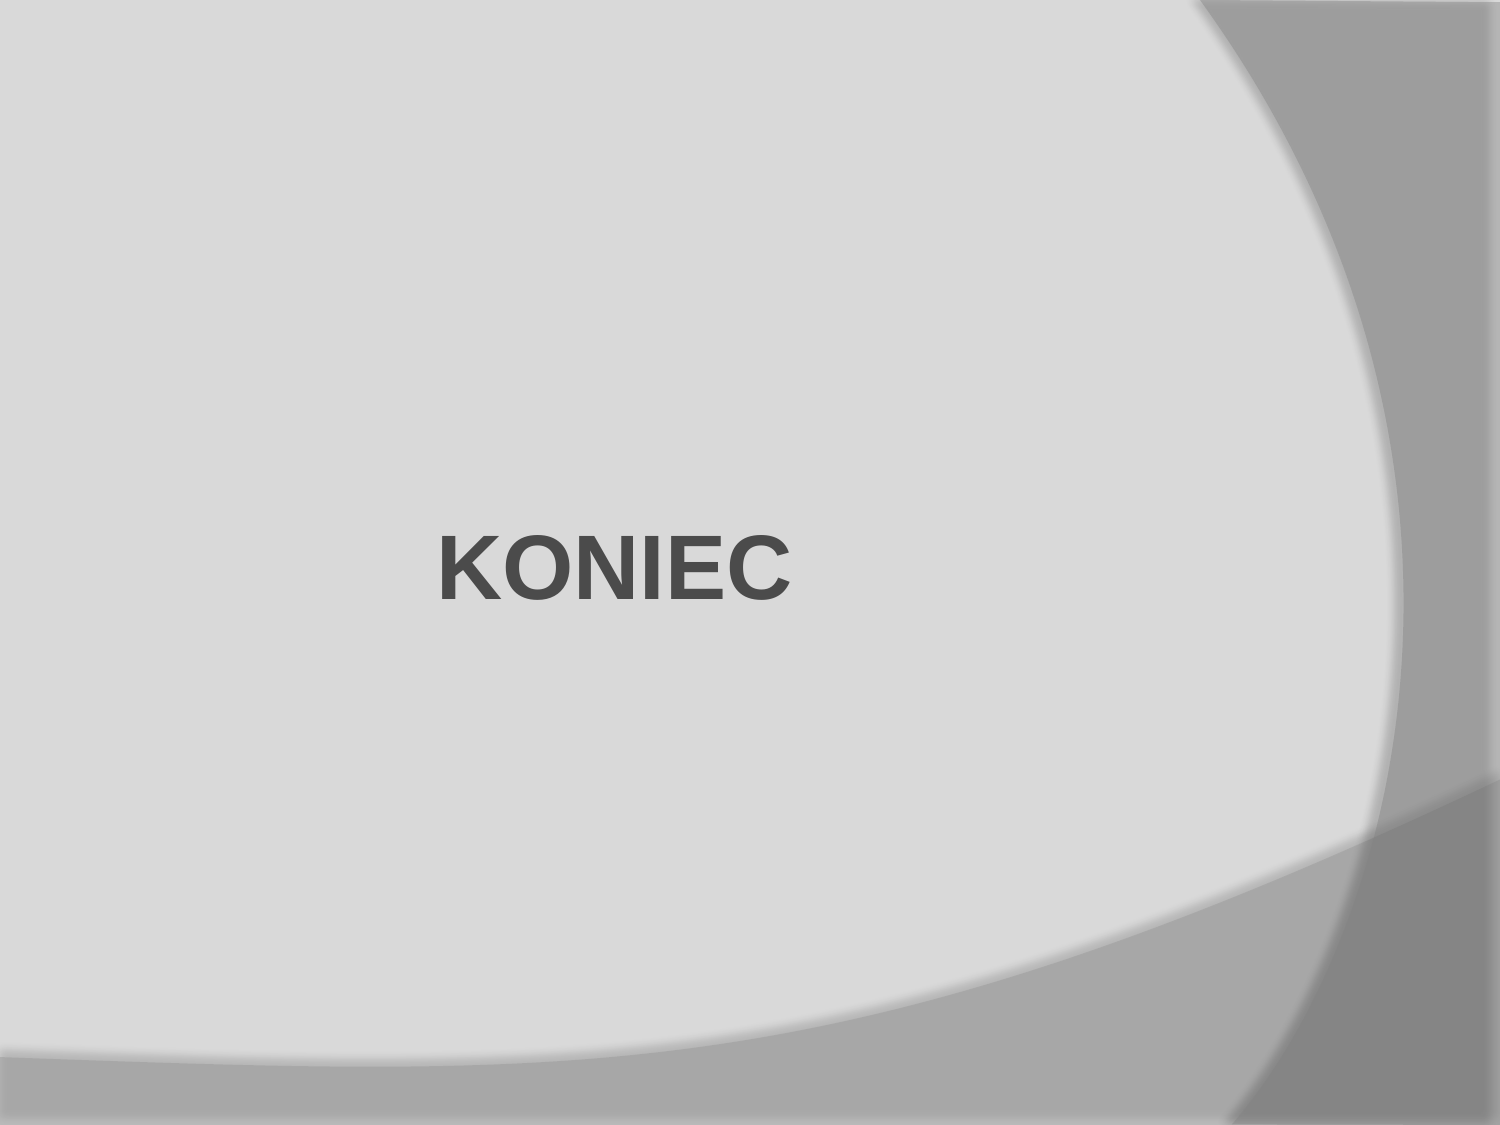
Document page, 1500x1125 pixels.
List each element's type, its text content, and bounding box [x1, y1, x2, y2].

text_box KONIEC [421, 500, 808, 625]
